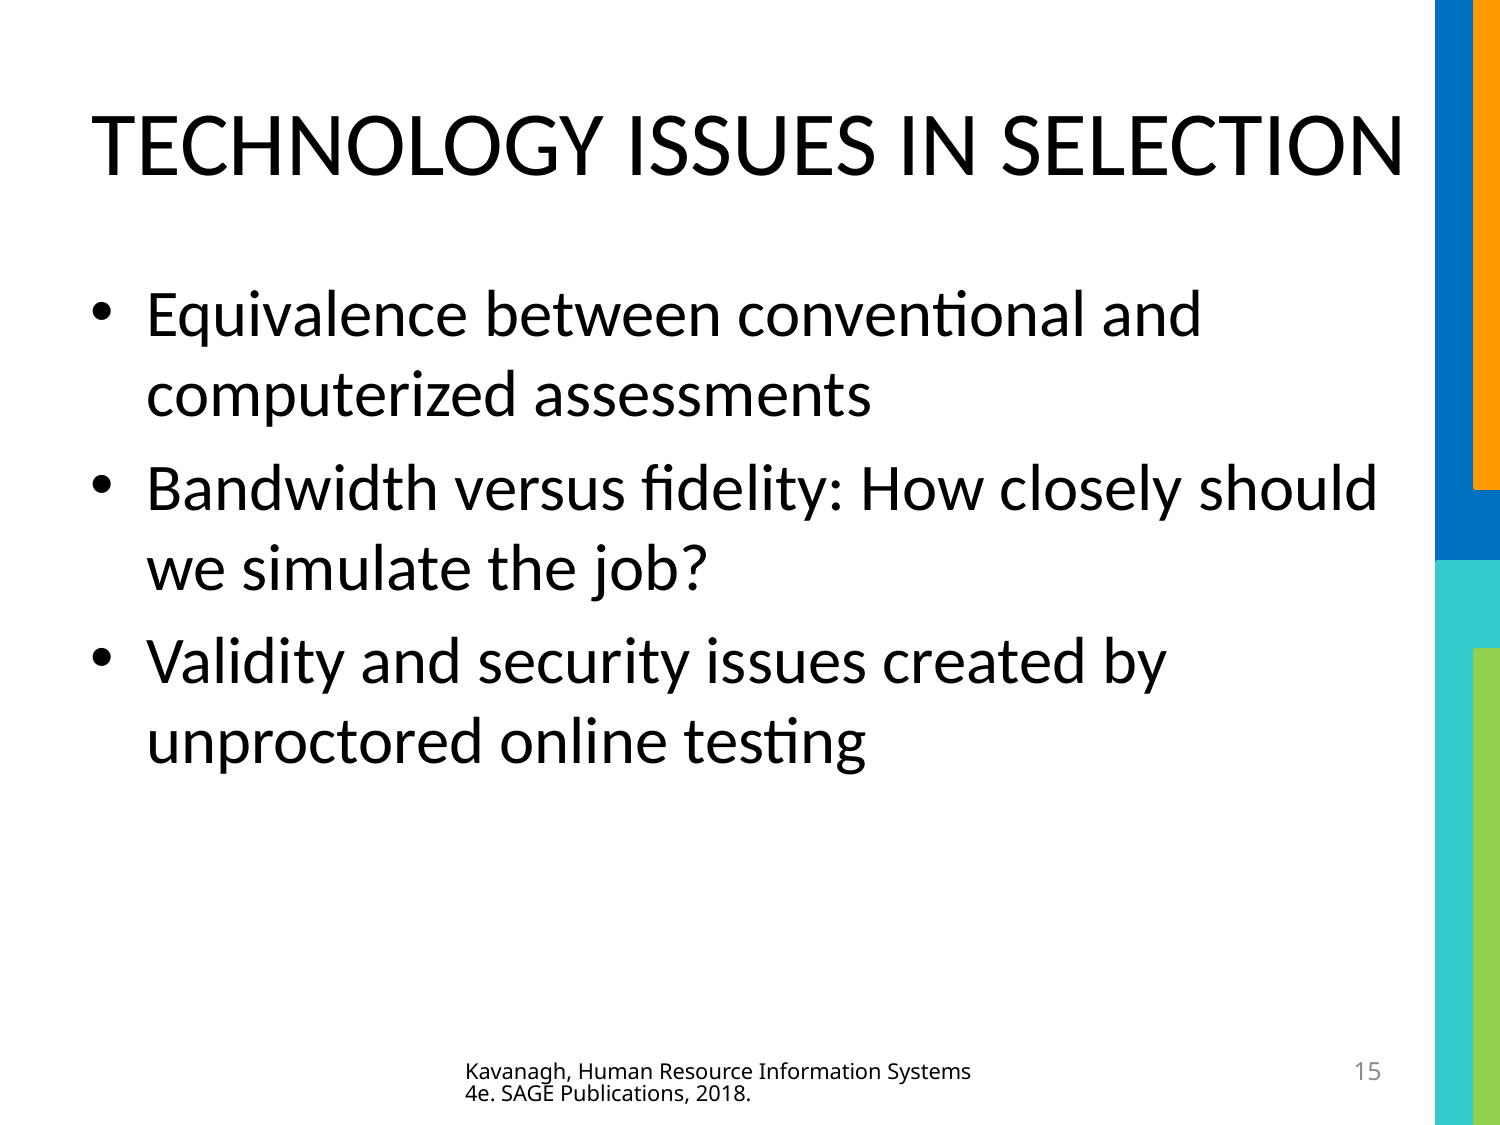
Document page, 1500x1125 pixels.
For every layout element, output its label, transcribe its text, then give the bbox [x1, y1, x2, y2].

list Equivalence between conventional and computerized assessments Bandwidth versus fidelity: How closely should we simulate the job? Validity and security issues created by unproctored online testing [75, 262, 1425, 1005]
footer Kavanagh, Human Resource Information Systems 4e. SAGE Publications, 2018. [450, 1042, 1004, 1103]
title TECHNOLOGY ISSUES IN SELECTION [75, 45, 1425, 233]
slide_number 15 [1059, 1042, 1397, 1103]
